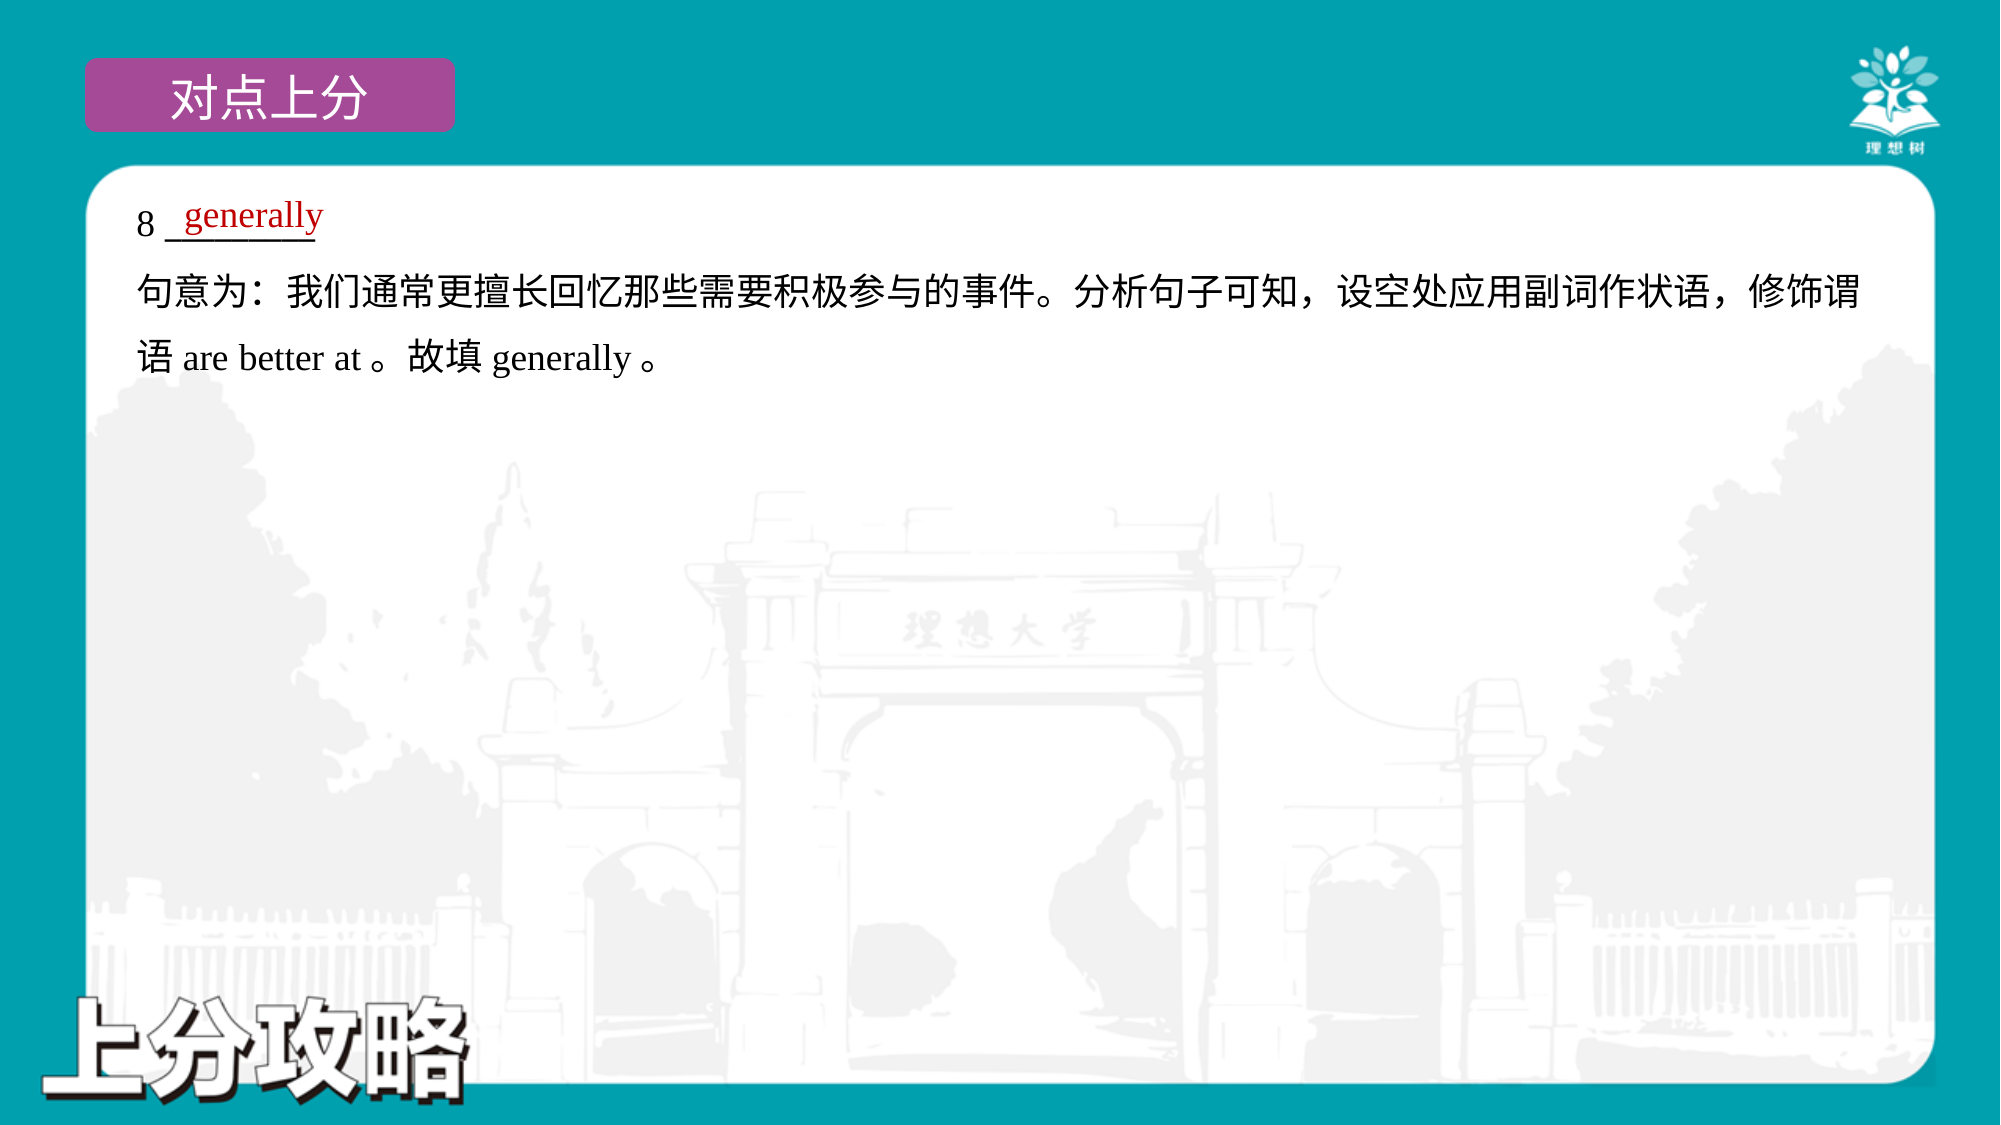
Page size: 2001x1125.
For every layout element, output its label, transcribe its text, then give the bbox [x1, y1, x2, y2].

text_box generally [170, 168, 338, 228]
text_box 句意为：我们通常更擅长回忆那些需要积极参与的事件。分析句子可知，设空处应用副词作状语，修饰谓 语are better at。故填generally。 [136, 244, 1865, 371]
picture [0, 0, 2000, 1125]
text_box 8 _________ [136, 176, 1865, 237]
